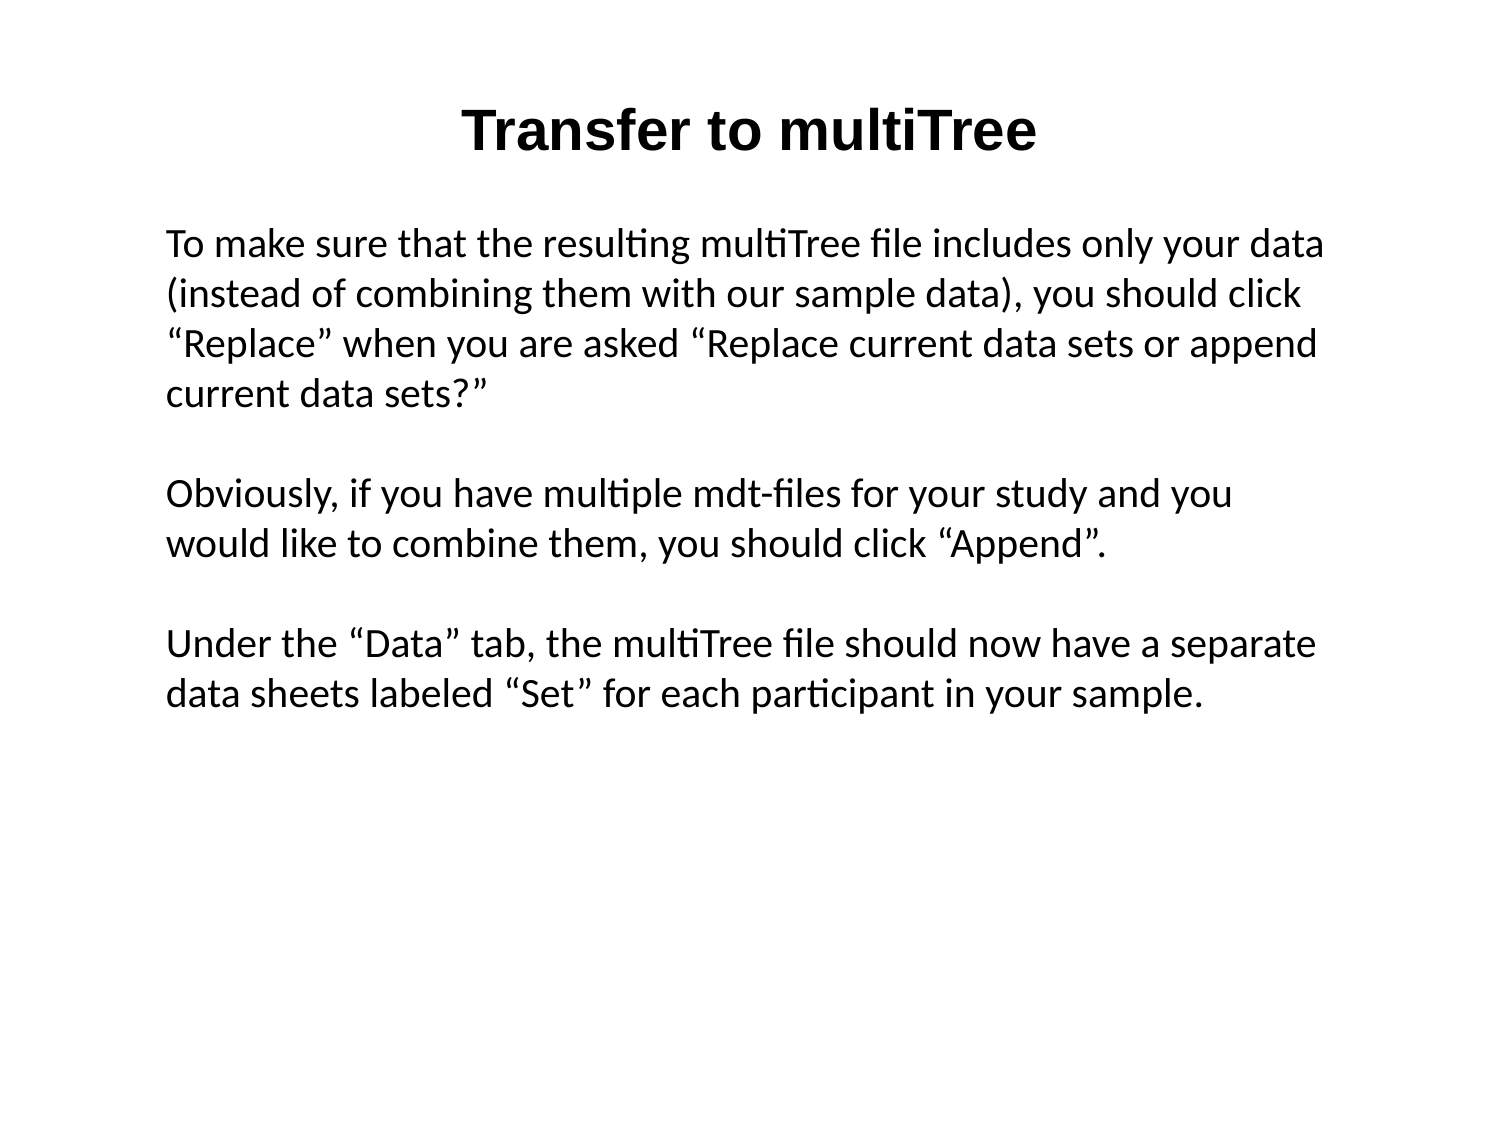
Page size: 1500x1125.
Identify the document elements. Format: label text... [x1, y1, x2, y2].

text_box Transfer to multiTree [0, 84, 1500, 185]
text_box To make sure that the resulting multiTree file includes only your data (instead of combining them with our sample data), you should click “Replace” when you are asked “Replace current data sets or append current data sets?” Obviously, if you have multiple mdt-files for your study and you would like to combine them, you should click “Append”. Under the “Data” tab, the multiTree file should now have a separate data sheets labeled “Set” for each participant in your sample. [151, 208, 1356, 723]
